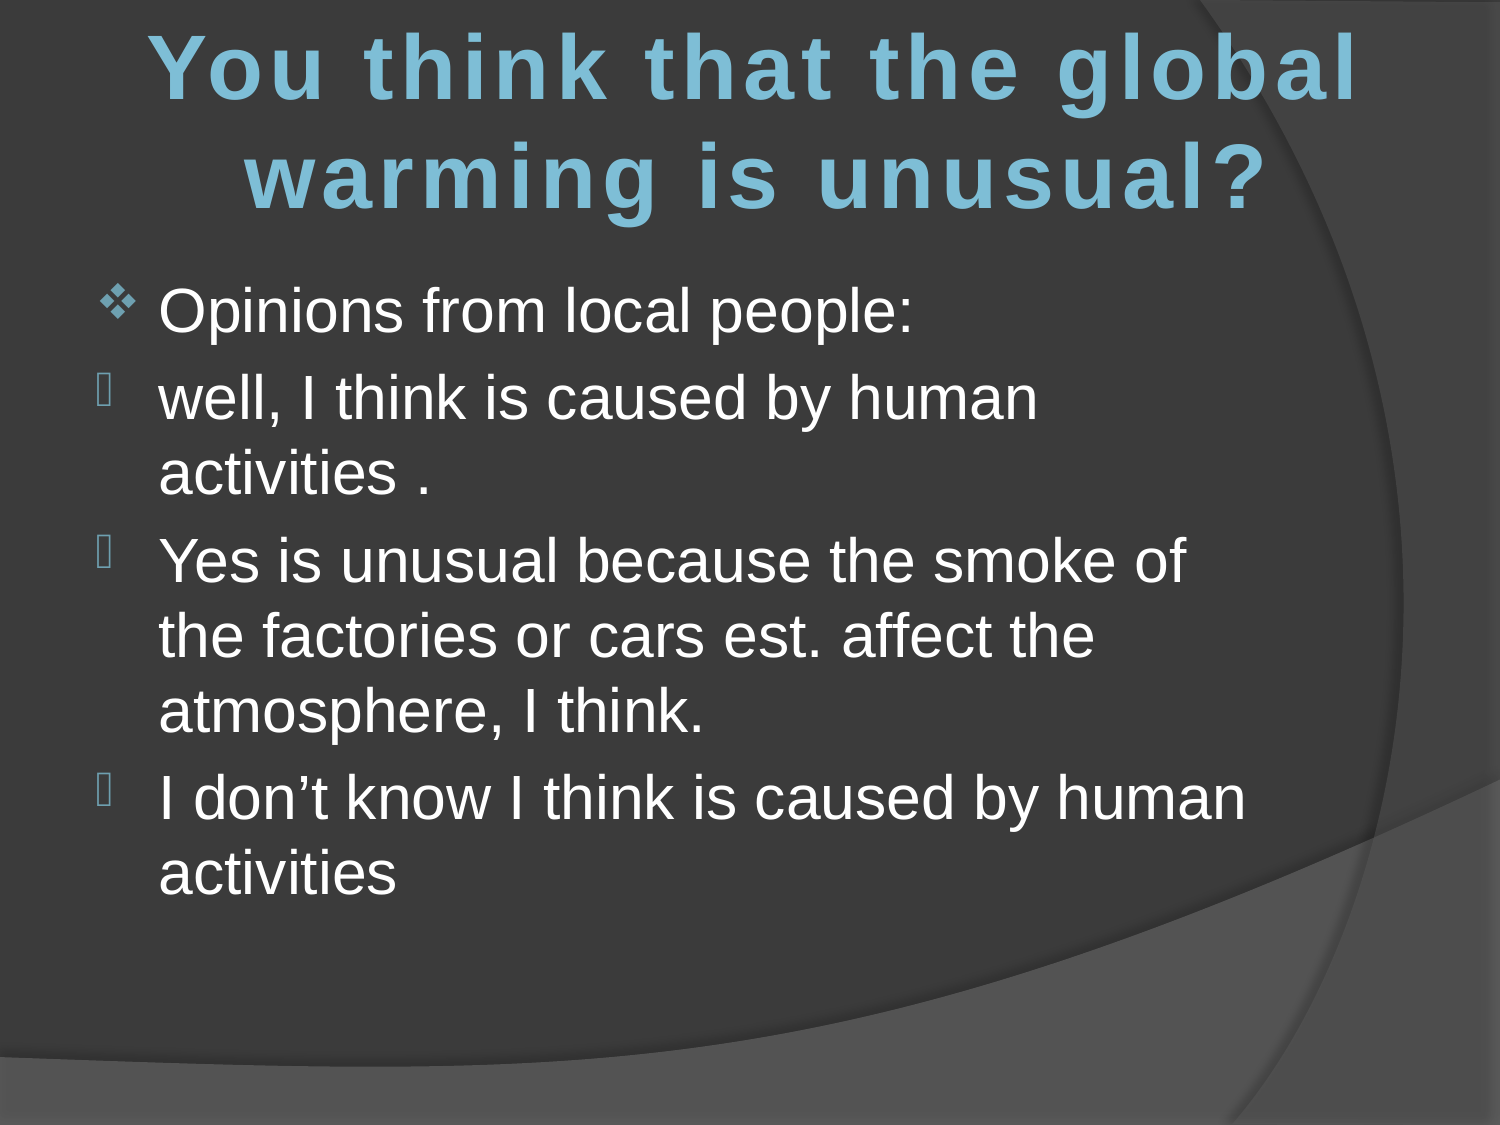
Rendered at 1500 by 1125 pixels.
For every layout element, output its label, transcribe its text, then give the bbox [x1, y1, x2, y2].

text_box You think that the global warming is unusual? [0, 0, 1500, 235]
list Opinions from local people: well, I think is caused by human activities . Yes is unusual because the smoke of the factories or cars est. affect the atmosphere, I think. I don’t know I think is caused by human activities [75, 262, 1300, 1005]
